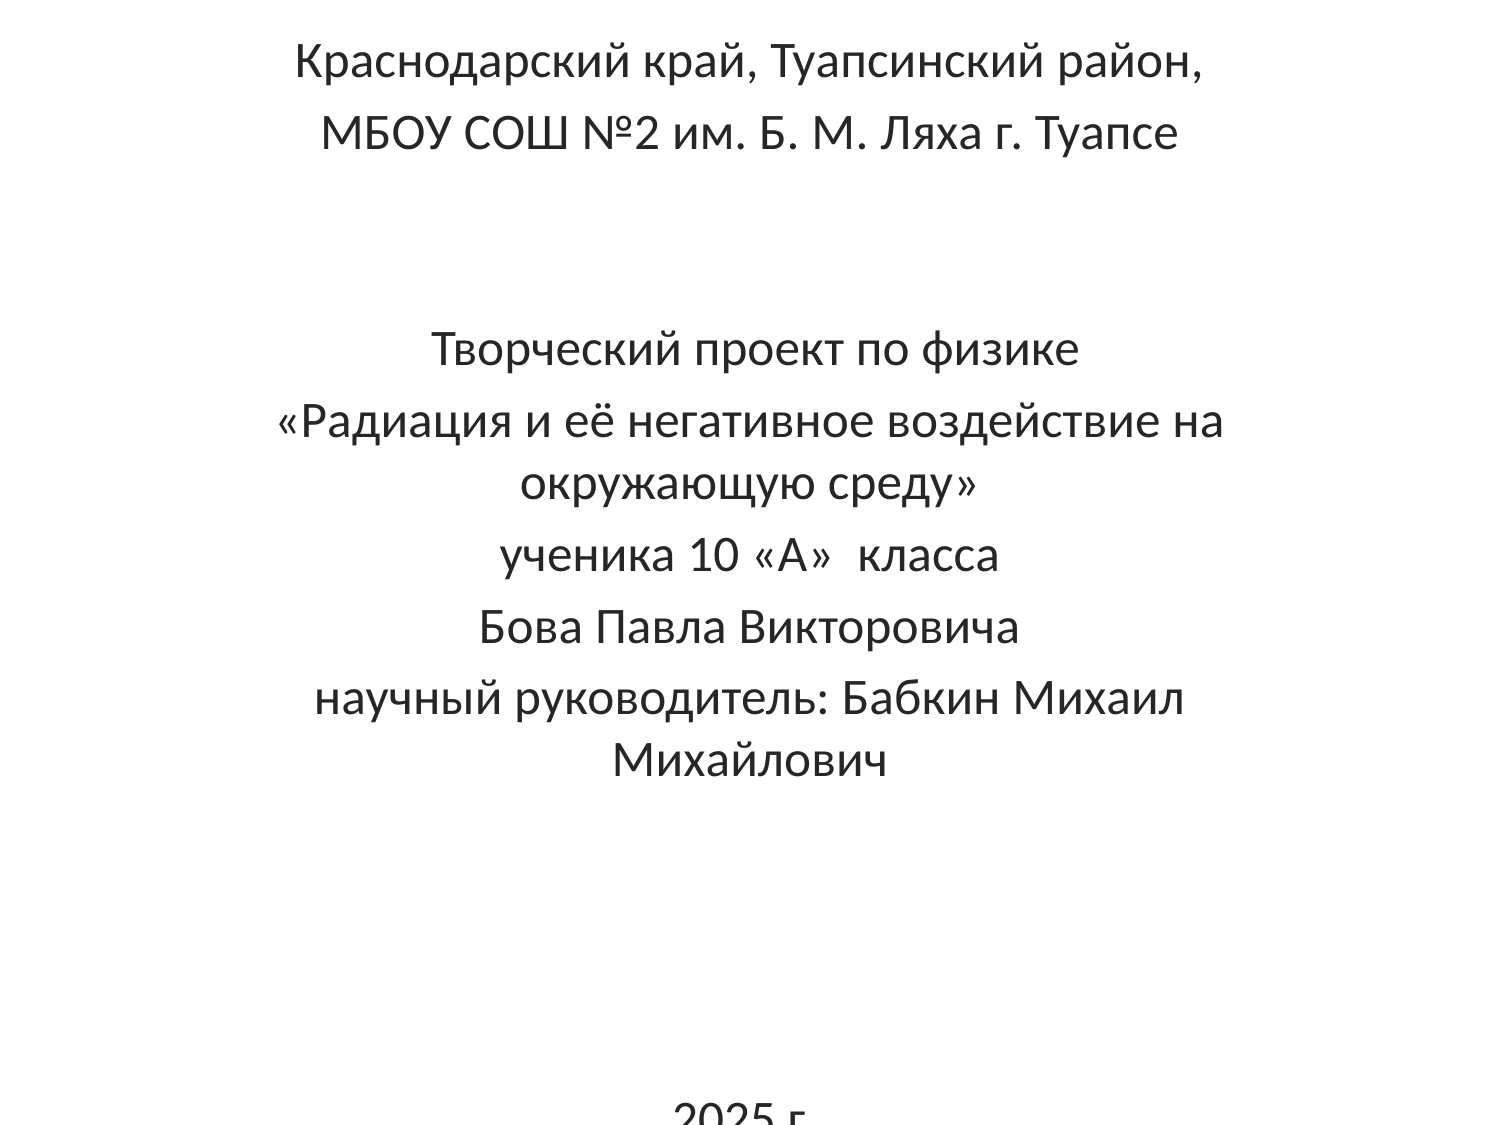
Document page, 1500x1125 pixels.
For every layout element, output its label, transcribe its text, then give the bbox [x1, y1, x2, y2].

subtitle Краснодарский край, Туапсинский район, МБОУ СОШ №2 им. Б. М. Ляха г. Туапсе Творческий проект по физике «Радиация и её негативное воздействие на окружающую среду» ученика 10 «A» класса Бова Павла Викторовича научный руководитель: Бабкин Михаил Михайлович 2025 г. [225, 19, 1275, 1125]
